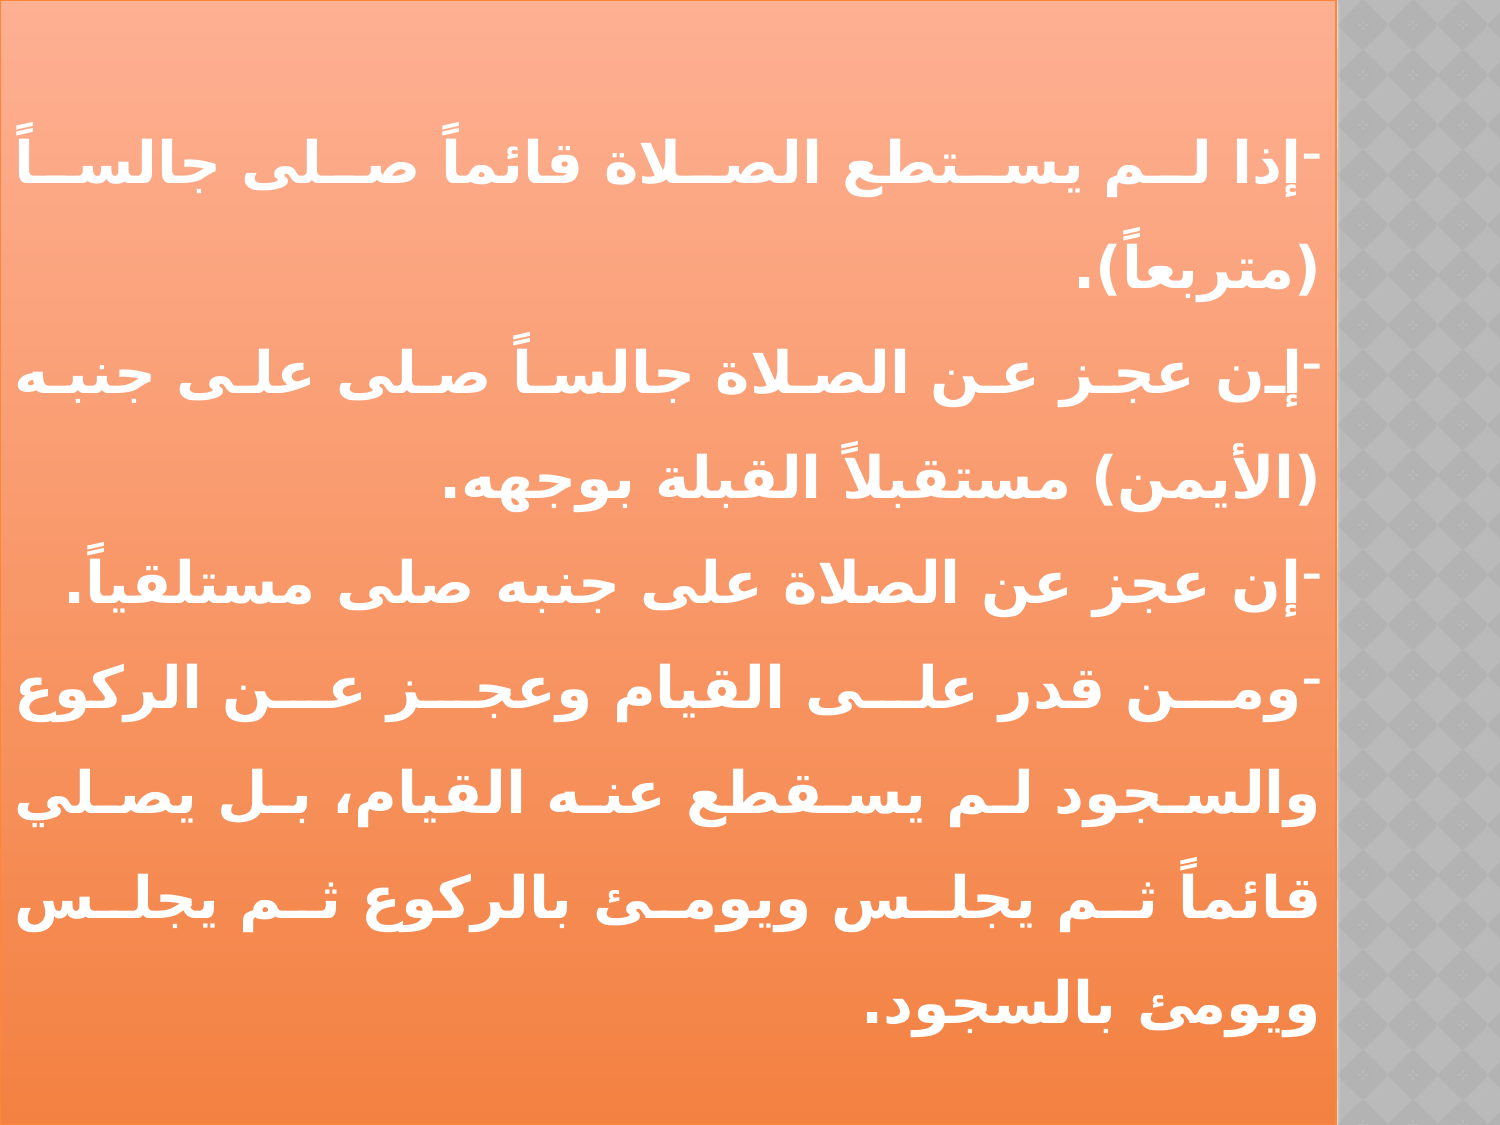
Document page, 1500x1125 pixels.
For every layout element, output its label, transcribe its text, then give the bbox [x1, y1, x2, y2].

text_box إذا لم يستطع الصلاة قائماً صلى جالساً (متربعاً). إن عجز عن الصلاة جالساً صلى على جنبه (الأيمن) مستقبلاً القبلة بوجهه. إن عجز عن الصلاة على جنبه صلى مستلقياً. ومن قدر على القيام وعجز عن الركوع والسجود لم يسقطع عنه القيام، بل يصلي قائماً ثم يجلس ويومئ بالركوع ثم يجلس ويومئ بالسجود. [0, 0, 1337, 1125]
